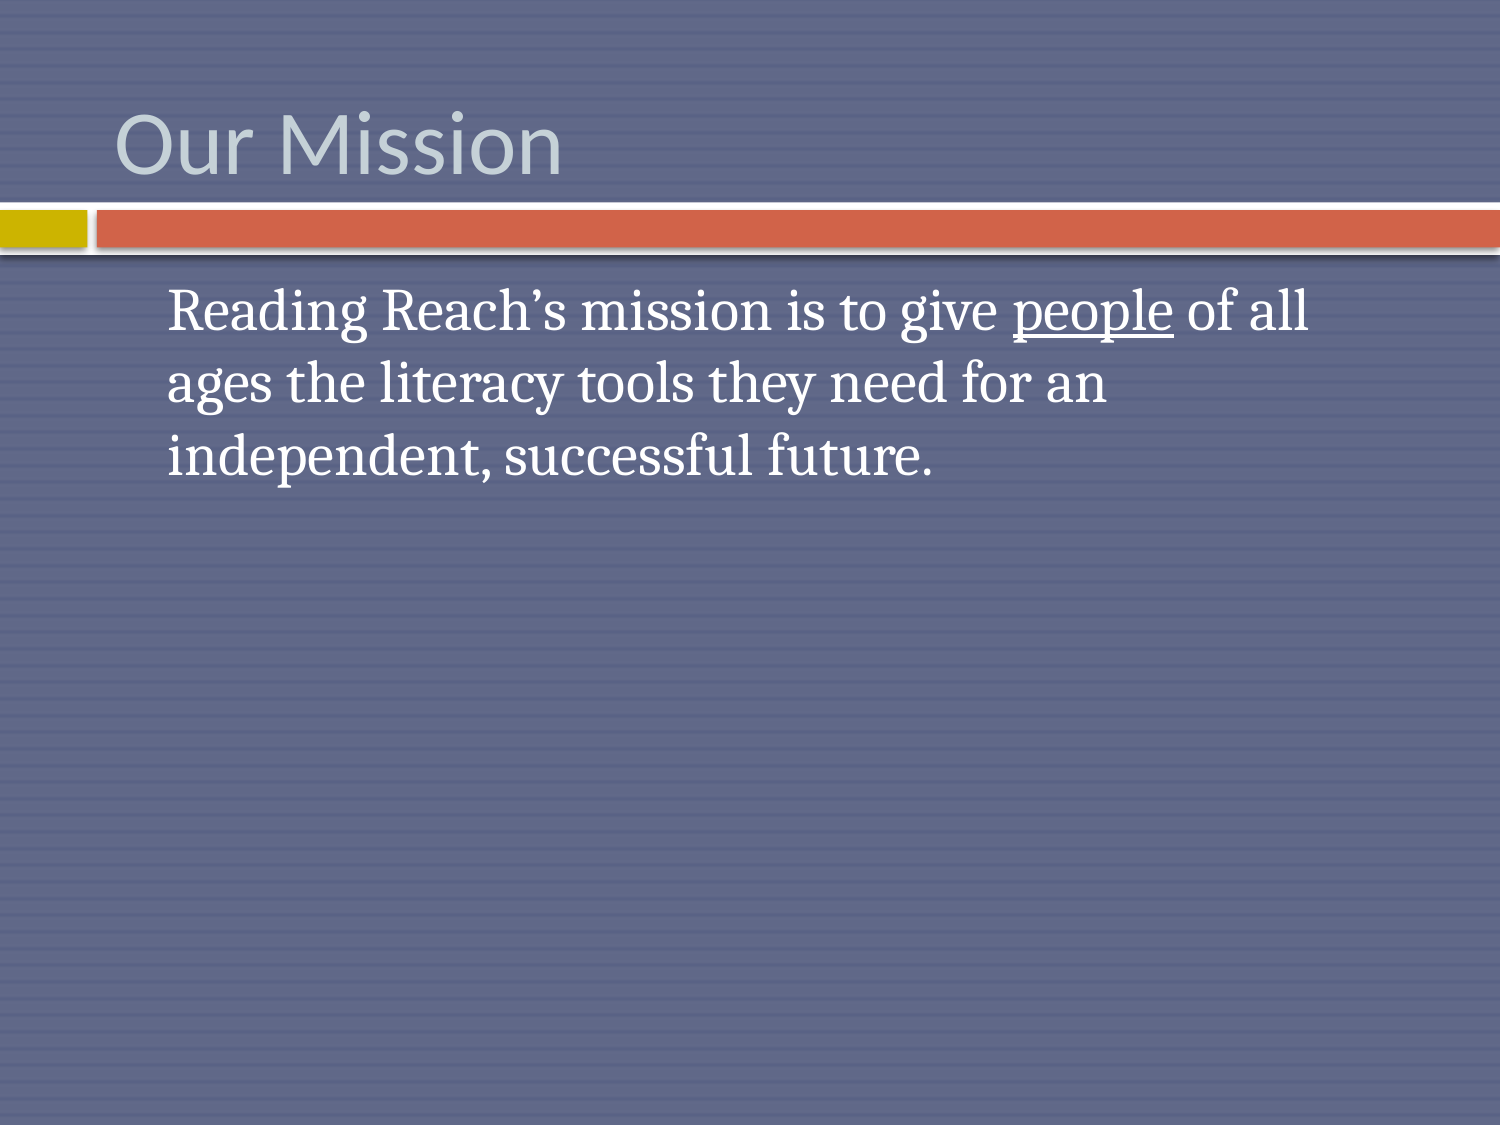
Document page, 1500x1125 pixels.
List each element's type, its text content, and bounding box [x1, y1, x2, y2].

list Reading Reach’s mission is to give people of all ages the literacy tools they need for an independent, successful future. [100, 262, 1438, 1005]
title Our Mission [99, 37, 1438, 200]
